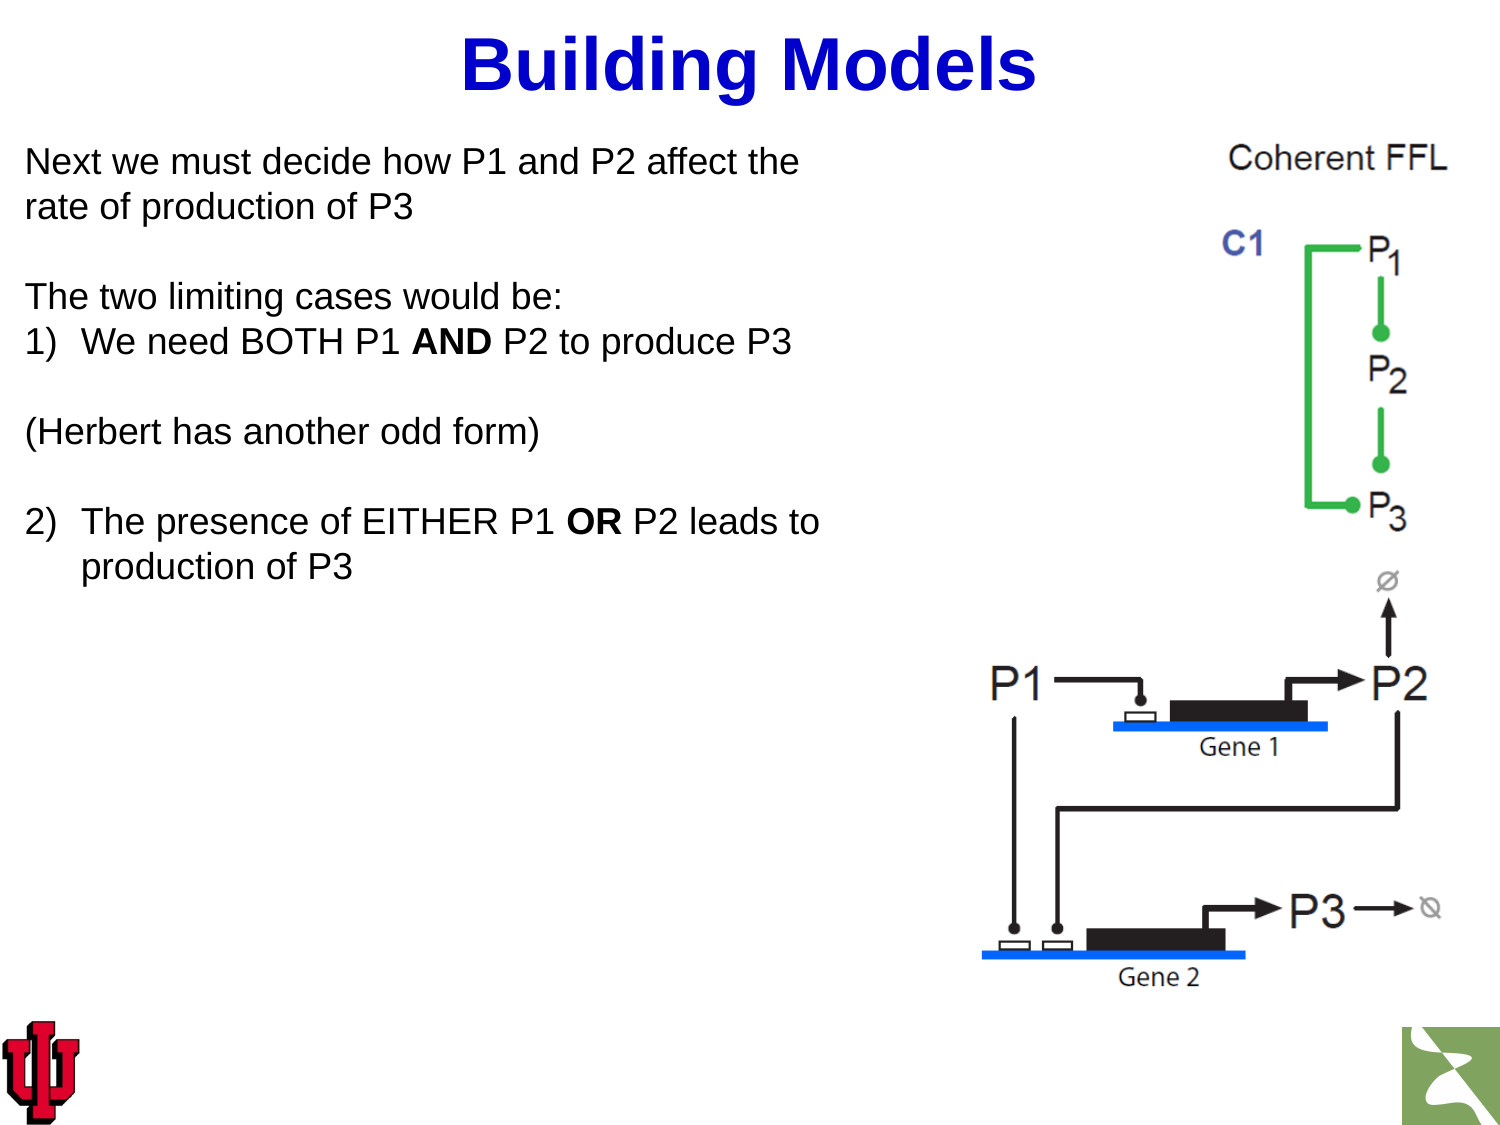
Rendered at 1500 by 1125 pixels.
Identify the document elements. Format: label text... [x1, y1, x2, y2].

text_box [12, 558, 861, 665]
picture [0, 1020, 80, 1125]
picture [1204, 129, 1488, 555]
picture [1402, 1027, 1500, 1125]
title Building Models [0, 0, 1500, 130]
picture [863, 557, 1500, 1025]
